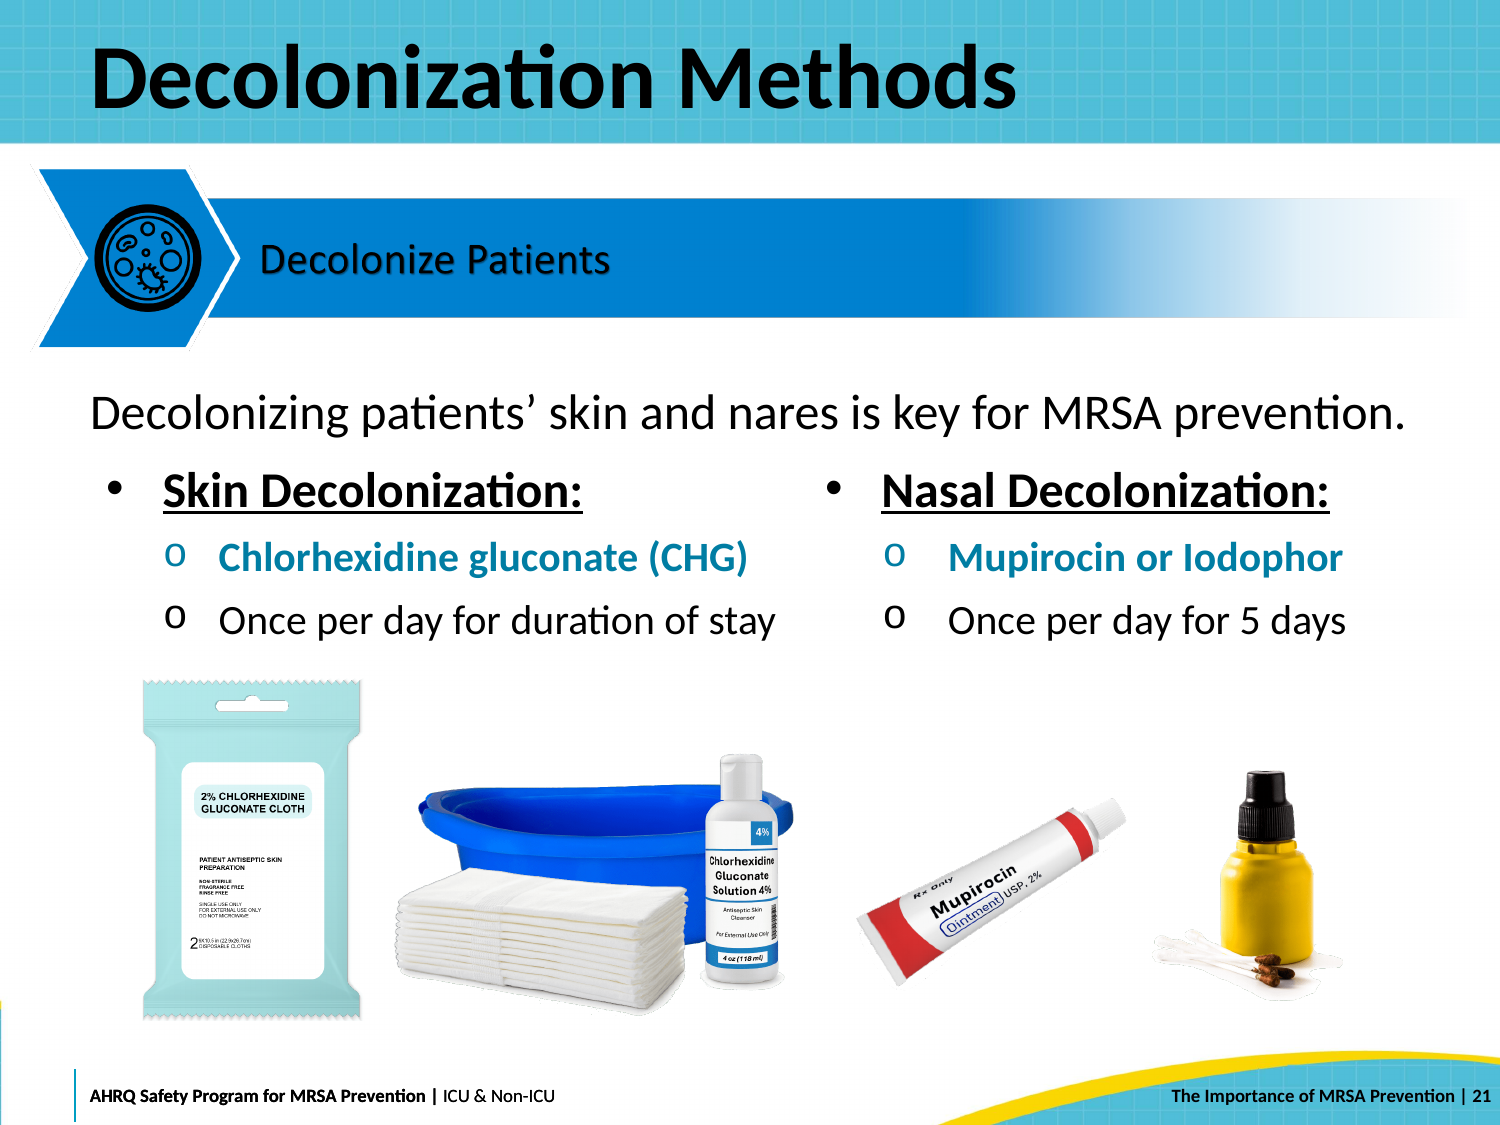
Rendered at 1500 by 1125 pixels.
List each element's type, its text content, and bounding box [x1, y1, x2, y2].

title Decolonization Methods [75, 0, 1425, 150]
list Skin Decolonization: Chlorhexidine gluconate (CHG) Once per day for duration of stay [91, 450, 797, 1077]
slide_number | 21 [1455, 1065, 1500, 1125]
picture [0, 0, 1500, 1125]
list Nasal Decolonization: Mupirocin or Iodophor Once per day for 5 days [810, 450, 1470, 984]
list Decolonizing patients’ skin and nares is key for MRSA prevention. [75, 372, 1475, 451]
